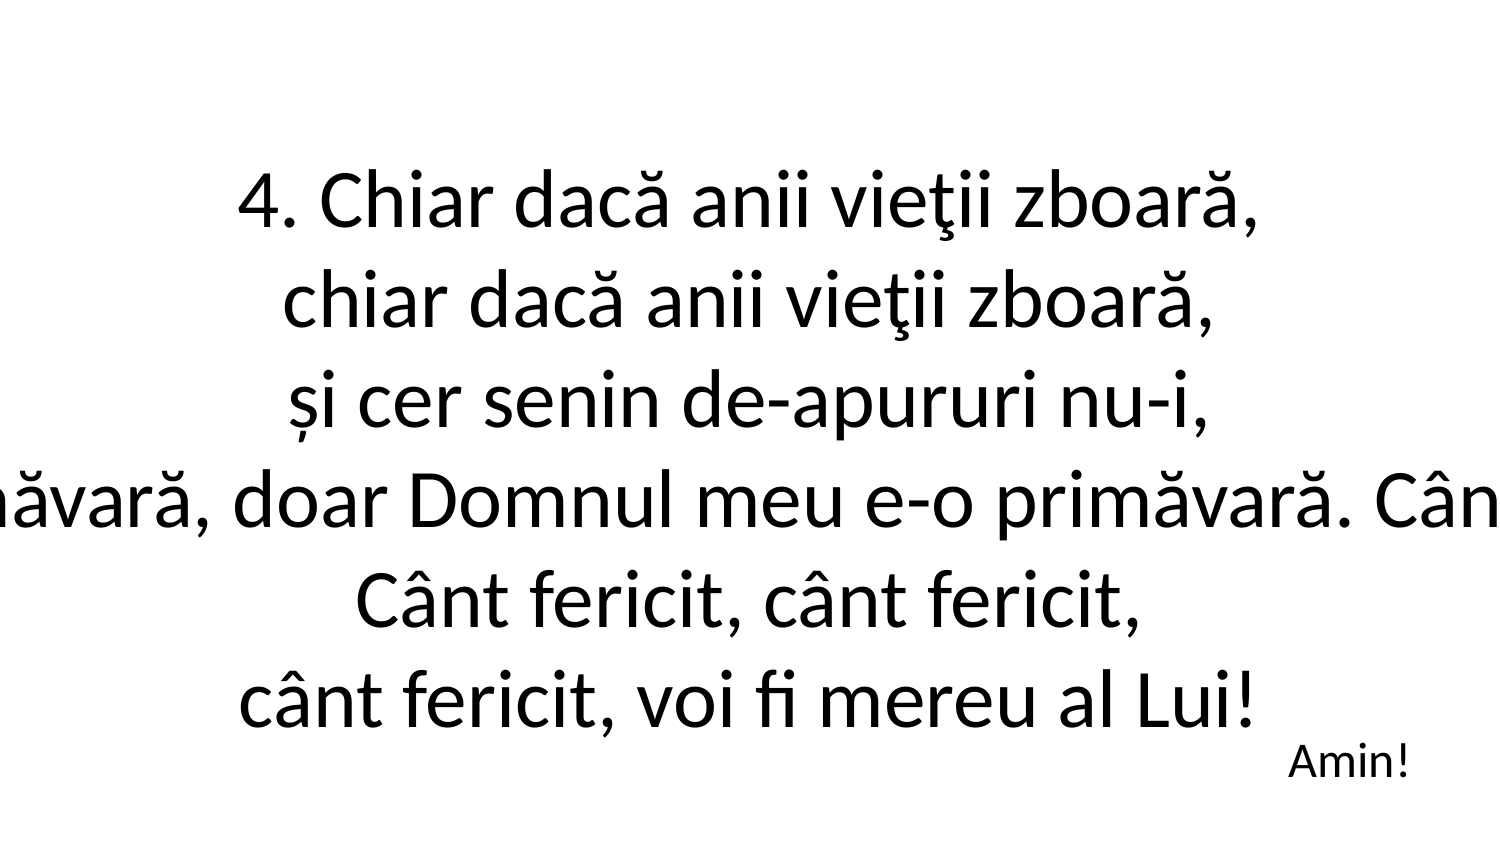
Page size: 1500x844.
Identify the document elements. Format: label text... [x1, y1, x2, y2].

text_box 4. Chiar dacă anii vieţii zboară, chiar dacă anii vieţii zboară, și cer senin de-apururi nu-i, doar Domnul meu e-o primăvară, doar Domnul meu e-o primăvară. Cânt fericit, voi fi mereu al Lui! Cânt fericit, cânt fericit, cânt fericit, voi fi mereu al Lui! [0, 92, 1500, 752]
text_box Amin! [1273, 674, 1427, 795]
